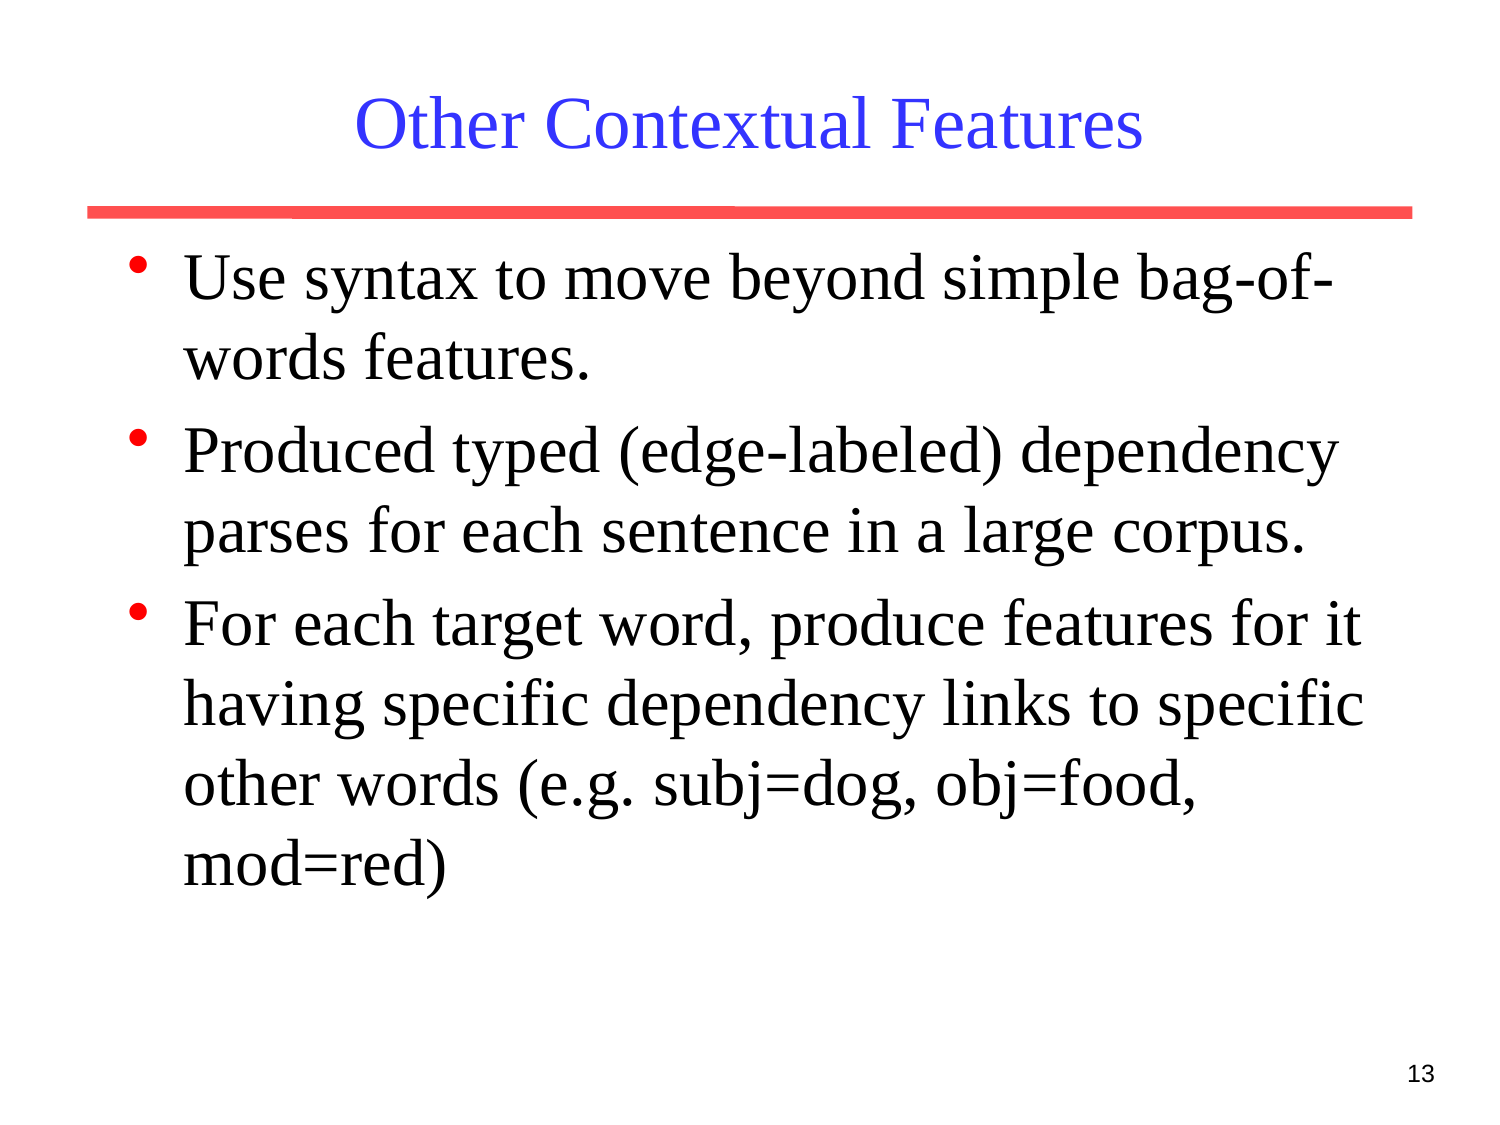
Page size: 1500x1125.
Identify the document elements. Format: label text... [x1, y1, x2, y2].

title Other Contextual Features [112, 37, 1388, 201]
list Use syntax to move beyond simple bag-of-words features. Produced typed (edge-labeled) dependency parses for each sentence in a large corpus. For each target word, produce features for it having specific dependency links to specific other words (e.g. subj=dog, obj=food, mod=red) [112, 224, 1388, 995]
slide_number 13 [1137, 1049, 1451, 1125]
